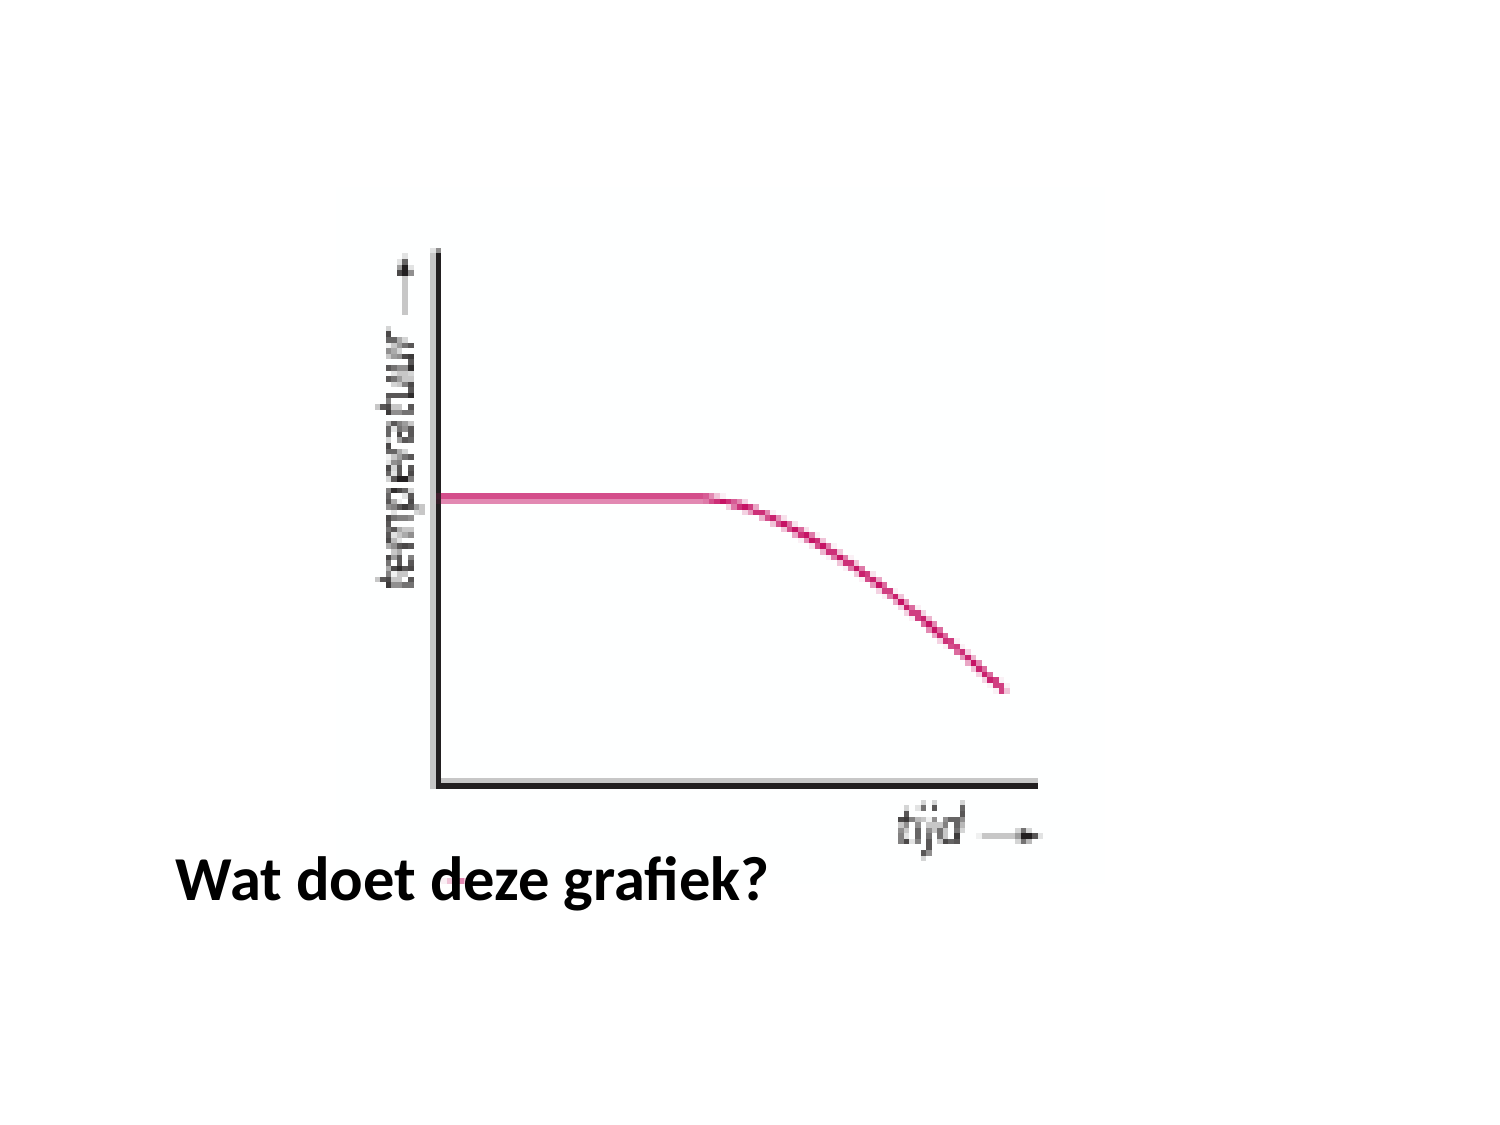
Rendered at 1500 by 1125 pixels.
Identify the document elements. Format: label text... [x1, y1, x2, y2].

text_box Wat doet deze grafiek? [152, 830, 891, 1047]
picture [336, 187, 1105, 884]
